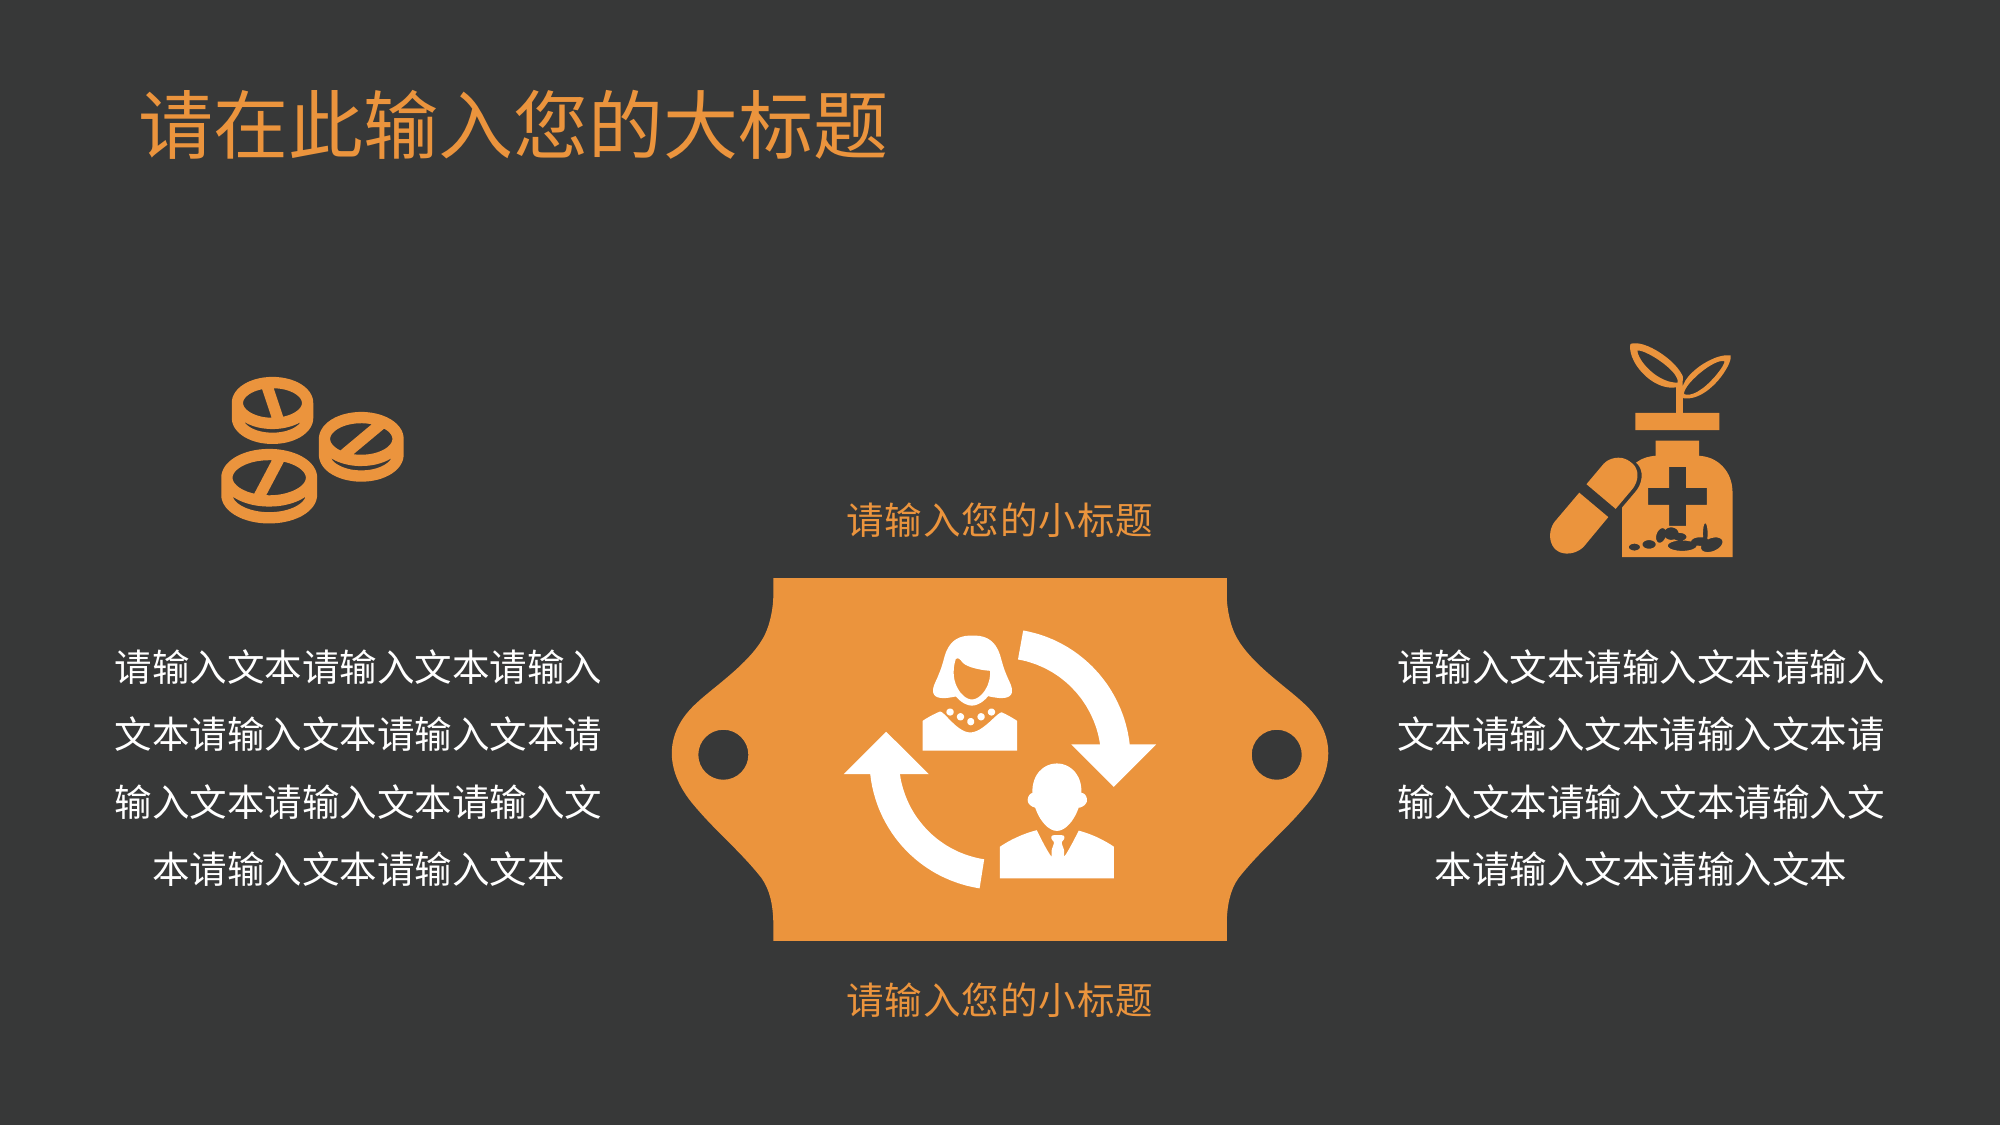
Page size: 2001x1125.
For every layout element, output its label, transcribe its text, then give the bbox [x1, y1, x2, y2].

text_box [1586, 457, 1638, 509]
text_box 请输入您的小标题 [766, 970, 1234, 1028]
text_box [922, 708, 1018, 751]
text_box [843, 731, 985, 889]
text_box [1622, 440, 1733, 558]
text_box [999, 830, 1114, 879]
text_box [1550, 492, 1609, 554]
text_box [1027, 763, 1087, 831]
text_box 请输入文本请输入文本请输入文本请输入文本请输入文本请输入文本请输入文本请输入文本请输入文本请输入文本 [81, 604, 636, 907]
text_box 请输入您的小标题 [766, 490, 1234, 549]
text_box [671, 578, 1329, 941]
text_box [231, 376, 314, 444]
text_box [933, 635, 1012, 706]
title 请在此输入您的大标题 [123, 59, 1876, 200]
text_box [221, 448, 318, 524]
text_box [1630, 343, 1731, 431]
text_box 请输入文本请输入文本请输入文本请输入文本请输入文本请输入文本请输入文本请输入文本请输入文本请输入文本 [1364, 604, 1919, 907]
text_box [318, 411, 404, 482]
text_box [1017, 630, 1157, 787]
